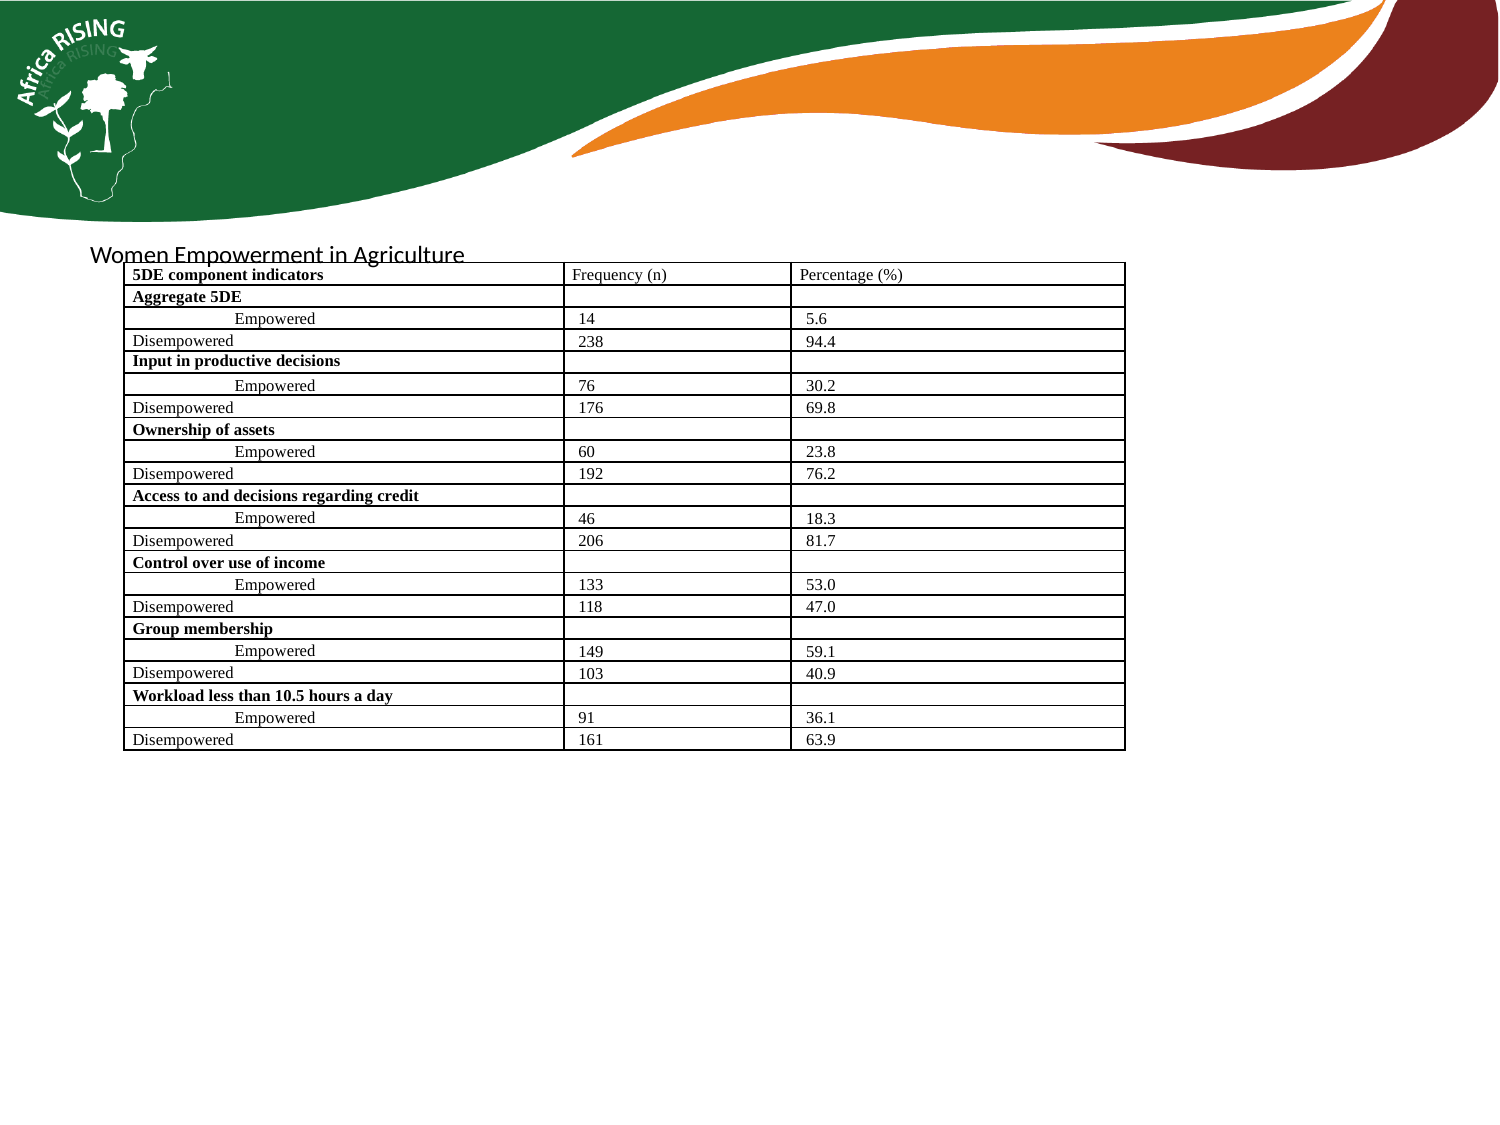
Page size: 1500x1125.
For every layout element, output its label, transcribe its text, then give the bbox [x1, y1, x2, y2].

title Women Empowerment in Agriculture [75, 200, 1425, 338]
table_cell Disempowered [125, 463, 563, 483]
table_cell Empowered [125, 573, 563, 594]
table_cell 206 [565, 529, 790, 550]
table_cell Disempowered [125, 728, 563, 749]
table_cell [565, 418, 790, 439]
table_cell 18.3 [792, 507, 1124, 527]
table_cell 238 [565, 330, 790, 350]
table_cell 36.1 [792, 706, 1124, 727]
table_cell Disempowered [125, 596, 563, 616]
table_cell Ownership of assets [125, 418, 563, 439]
table_cell [565, 485, 790, 505]
table_cell 59.1 [792, 640, 1124, 660]
table_cell 53.0 [792, 573, 1124, 594]
table_cell [792, 684, 1124, 705]
picture [0, 0, 1499, 222]
table_header 5DE component indicators [125, 263, 563, 284]
table_cell 192 [565, 463, 790, 483]
table_cell 30.2 [792, 374, 1124, 394]
table_cell Aggregate 5DE [125, 286, 563, 306]
table_cell 149 [565, 640, 790, 660]
table_cell 63.9 [792, 728, 1124, 749]
table_cell Disempowered [125, 529, 563, 550]
table_cell Empowered [125, 374, 563, 394]
table_cell Empowered [125, 640, 563, 660]
table_cell [792, 418, 1124, 439]
table_cell 94.4 [792, 330, 1124, 350]
table_cell 60 [565, 441, 790, 461]
table_cell Group membership [125, 618, 563, 638]
table_cell Input in productive decisions [125, 352, 563, 372]
table_cell [792, 618, 1124, 638]
table_cell [565, 551, 790, 572]
table_cell 103 [565, 662, 790, 682]
table_cell Empowered [125, 507, 563, 527]
table_cell 81.7 [792, 529, 1124, 550]
table_cell Empowered [125, 706, 563, 727]
table_cell 76.2 [792, 463, 1124, 483]
table_header Frequency (n) [565, 263, 790, 284]
table_cell 118 [565, 596, 790, 616]
table_cell Empowered [125, 441, 563, 461]
table_cell 23.8 [792, 441, 1124, 461]
table_cell [565, 286, 790, 306]
table_cell 76 [565, 374, 790, 394]
table_cell 176 [565, 396, 790, 417]
table_cell Workload less than 10.5 hours a day [125, 684, 563, 705]
table_cell 133 [565, 573, 790, 594]
table_cell [565, 618, 790, 638]
table_cell [792, 551, 1124, 572]
table_cell [565, 684, 790, 705]
table_cell Empowered [125, 308, 563, 328]
table_header Percentage (%) [792, 263, 1124, 284]
table_cell 47.0 [792, 596, 1124, 616]
table_cell [792, 485, 1124, 505]
table_cell 46 [565, 507, 790, 527]
table_cell Control over use of income [125, 551, 563, 572]
table_cell 40.9 [792, 662, 1124, 682]
table_cell 5.6 [792, 308, 1124, 328]
table_cell [792, 352, 1124, 372]
table_cell Disempowered [125, 662, 563, 682]
table_cell 161 [565, 728, 790, 749]
table_cell 69.8 [792, 396, 1124, 417]
table_cell [792, 286, 1124, 306]
table_cell 14 [565, 308, 790, 328]
table_cell 91 [565, 706, 790, 727]
table_cell Disempowered [125, 330, 563, 350]
table_cell Disempowered [125, 396, 563, 417]
table_cell [565, 352, 790, 372]
table_cell Access to and decisions regarding credit [125, 485, 563, 505]
